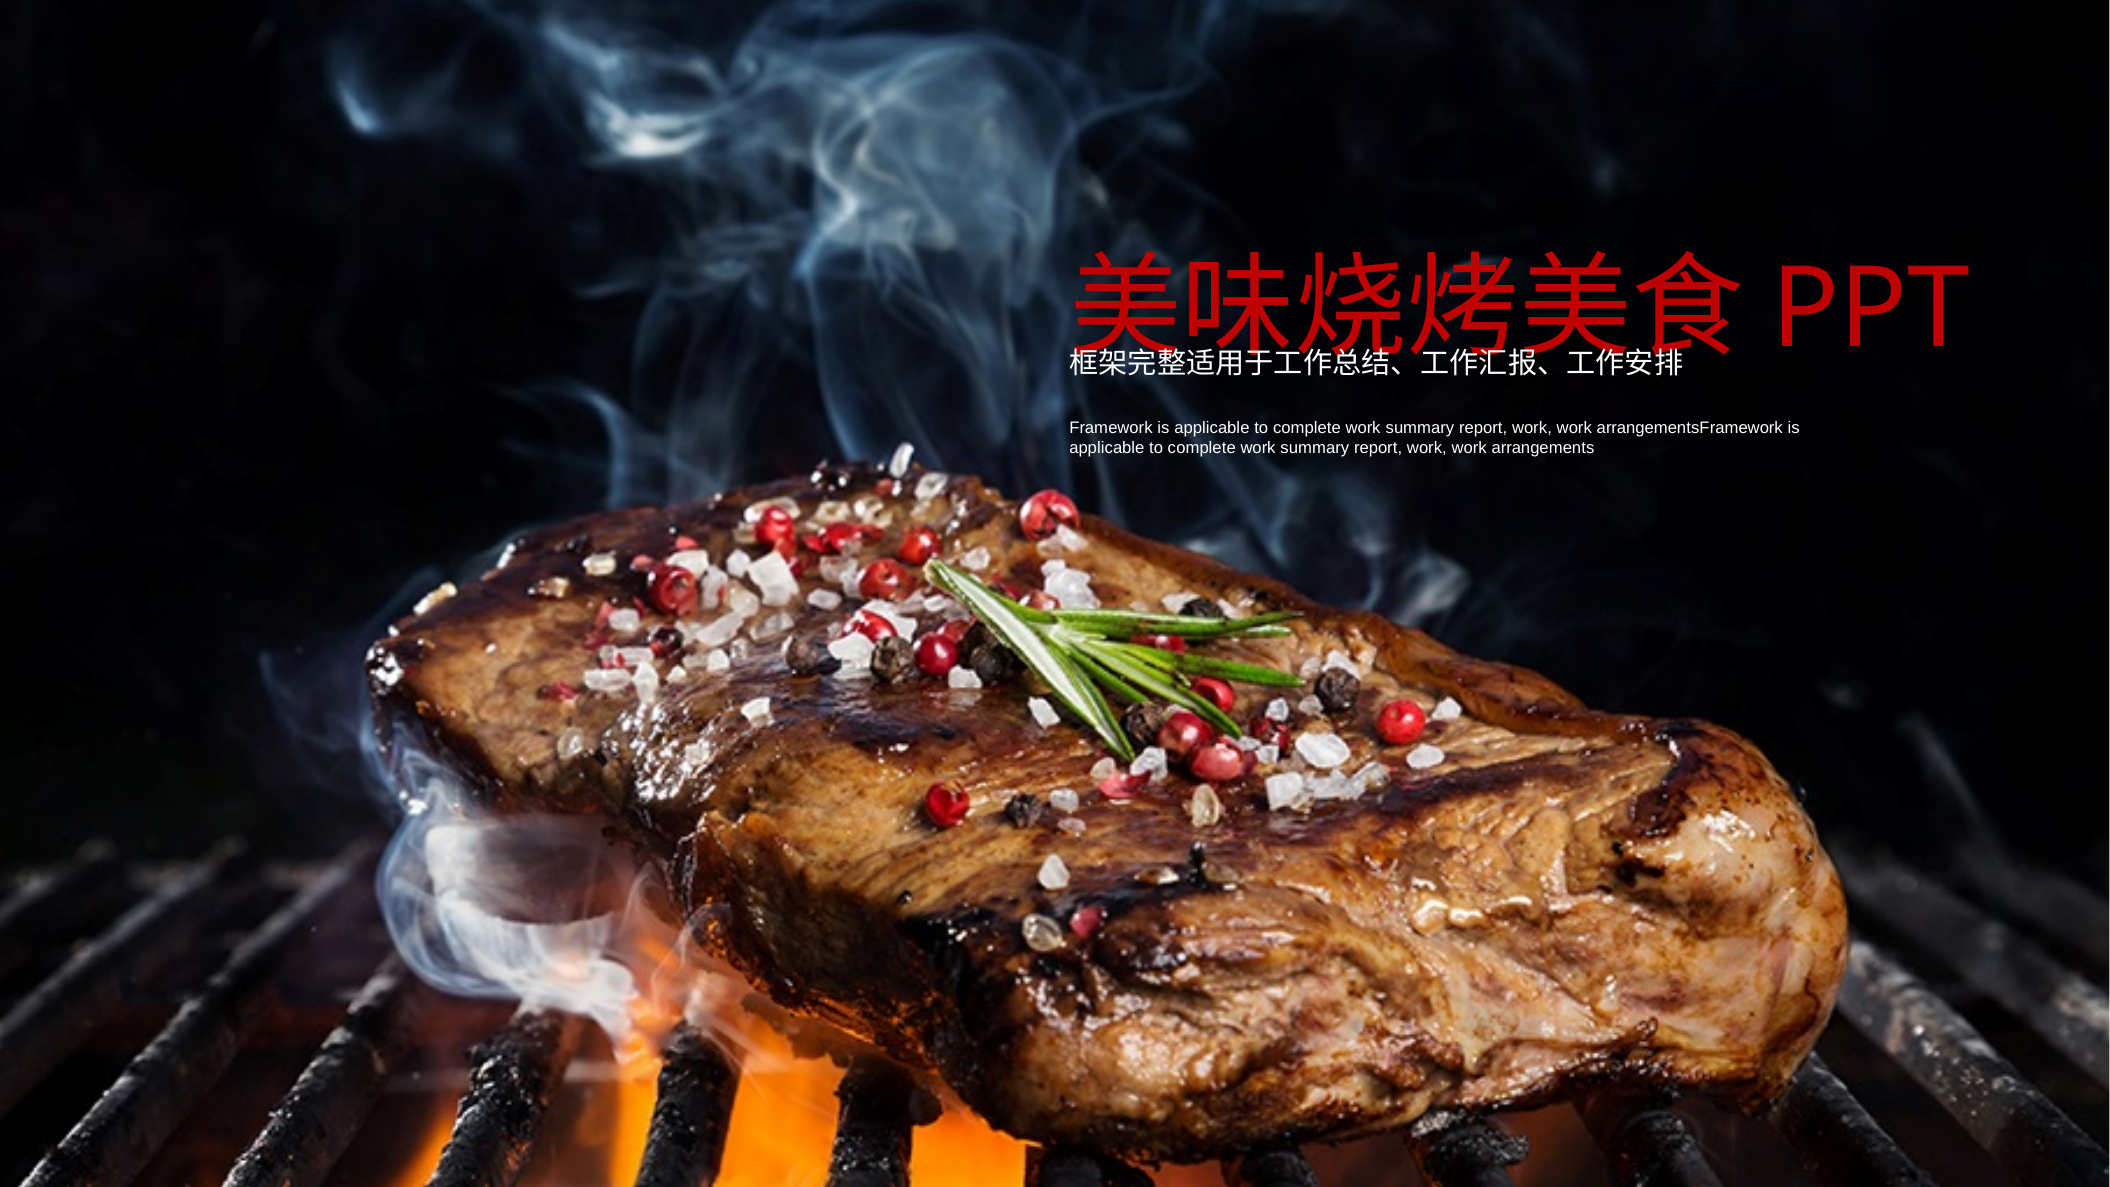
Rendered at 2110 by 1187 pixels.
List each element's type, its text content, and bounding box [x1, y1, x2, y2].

text_box [0, 0, 2110, 1187]
text_box 框架完整适用于工作总结、工作汇报、工作安排 [1054, 336, 1933, 387]
text_box 美味烧烤美食PPT [1054, 227, 2083, 377]
text_box Framework is applicable to complete work summary report, work, work arrangementsFramework is applicable to complete work summary report, work, work arrangements [1054, 409, 1836, 464]
